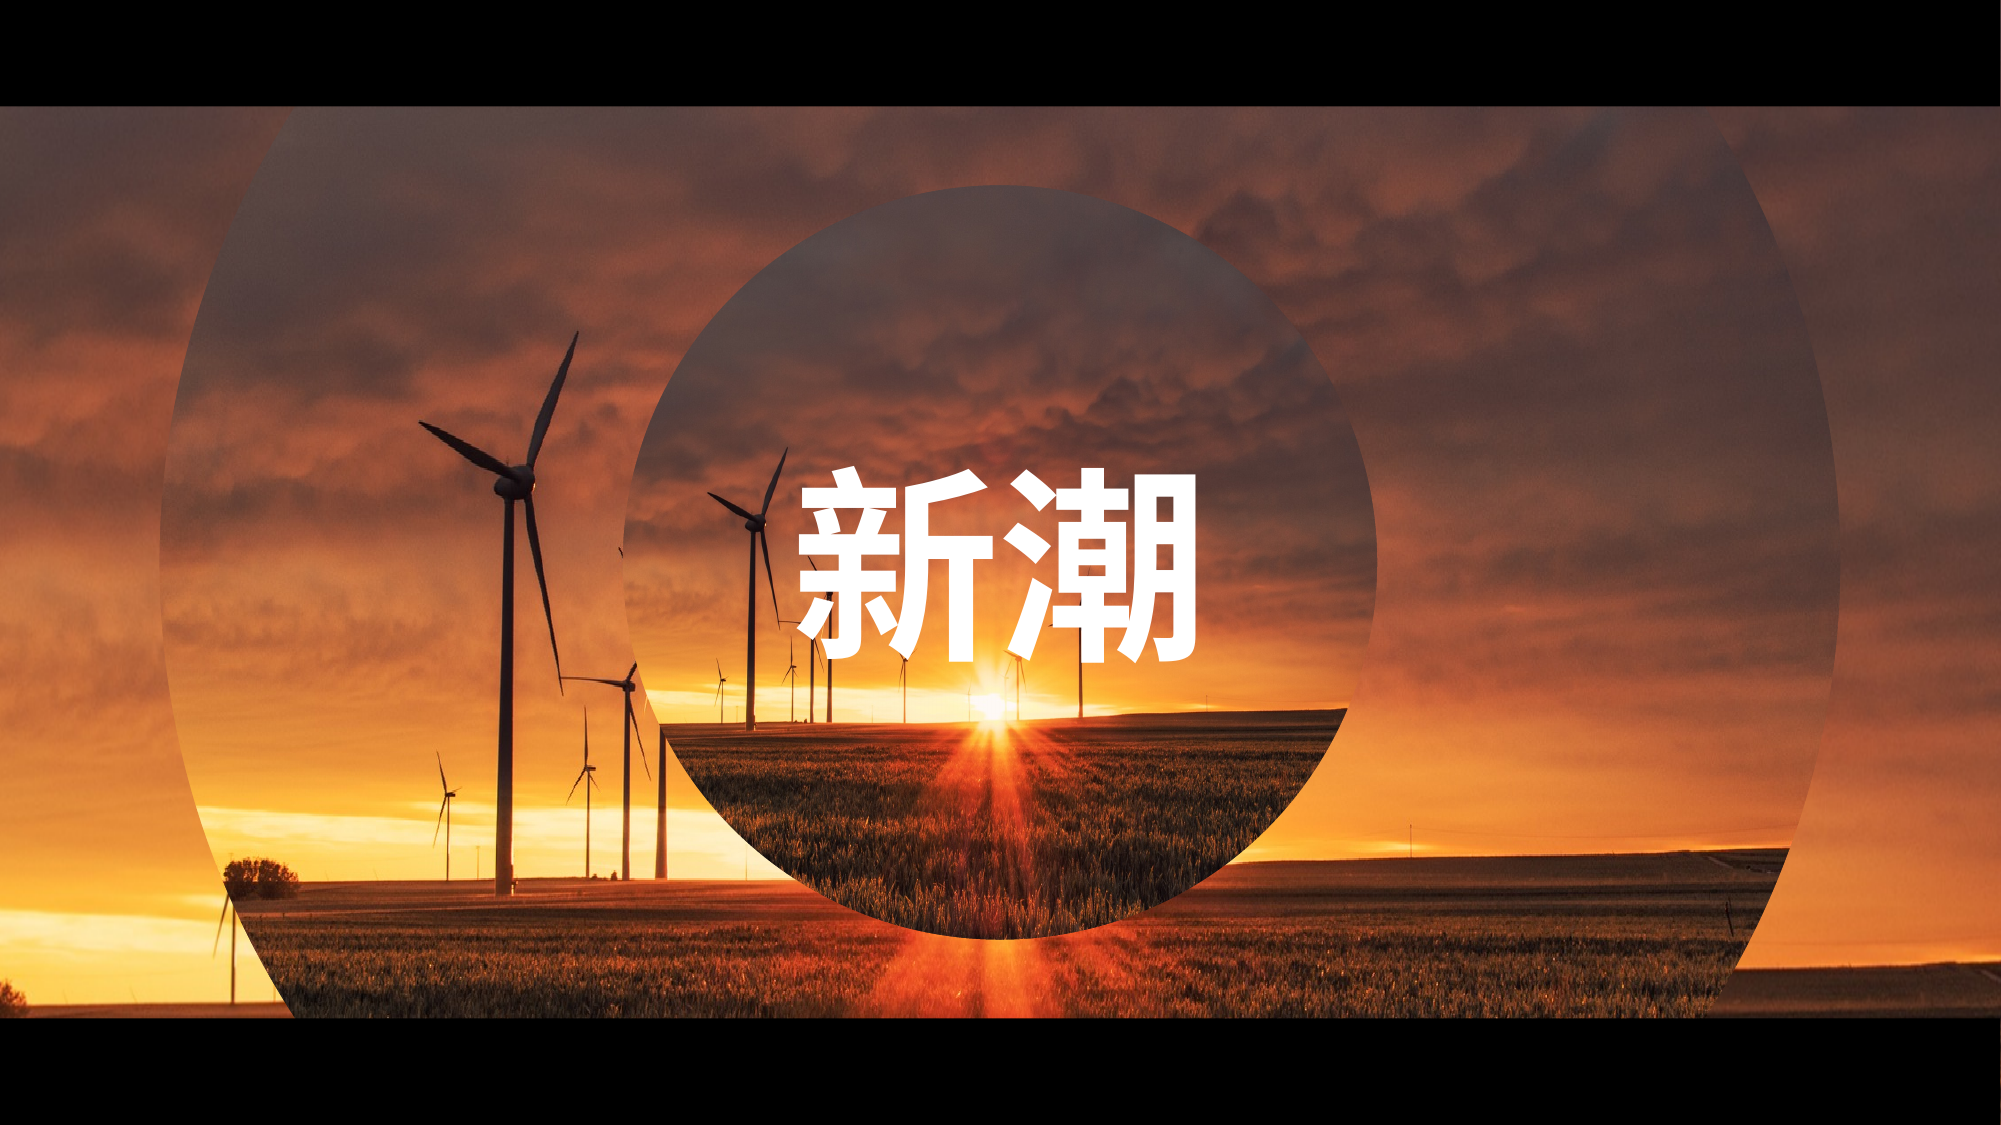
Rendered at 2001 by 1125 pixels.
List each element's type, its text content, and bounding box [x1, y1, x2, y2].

text_box [0, 107, 296, 1017]
text_box [0, 1017, 2000, 1125]
text_box [624, 187, 1376, 938]
text_box [0, 0, 2000, 107]
text_box [1704, 107, 2000, 1017]
text_box 新潮 [776, 428, 1224, 694]
text_box [161, 107, 1839, 1017]
